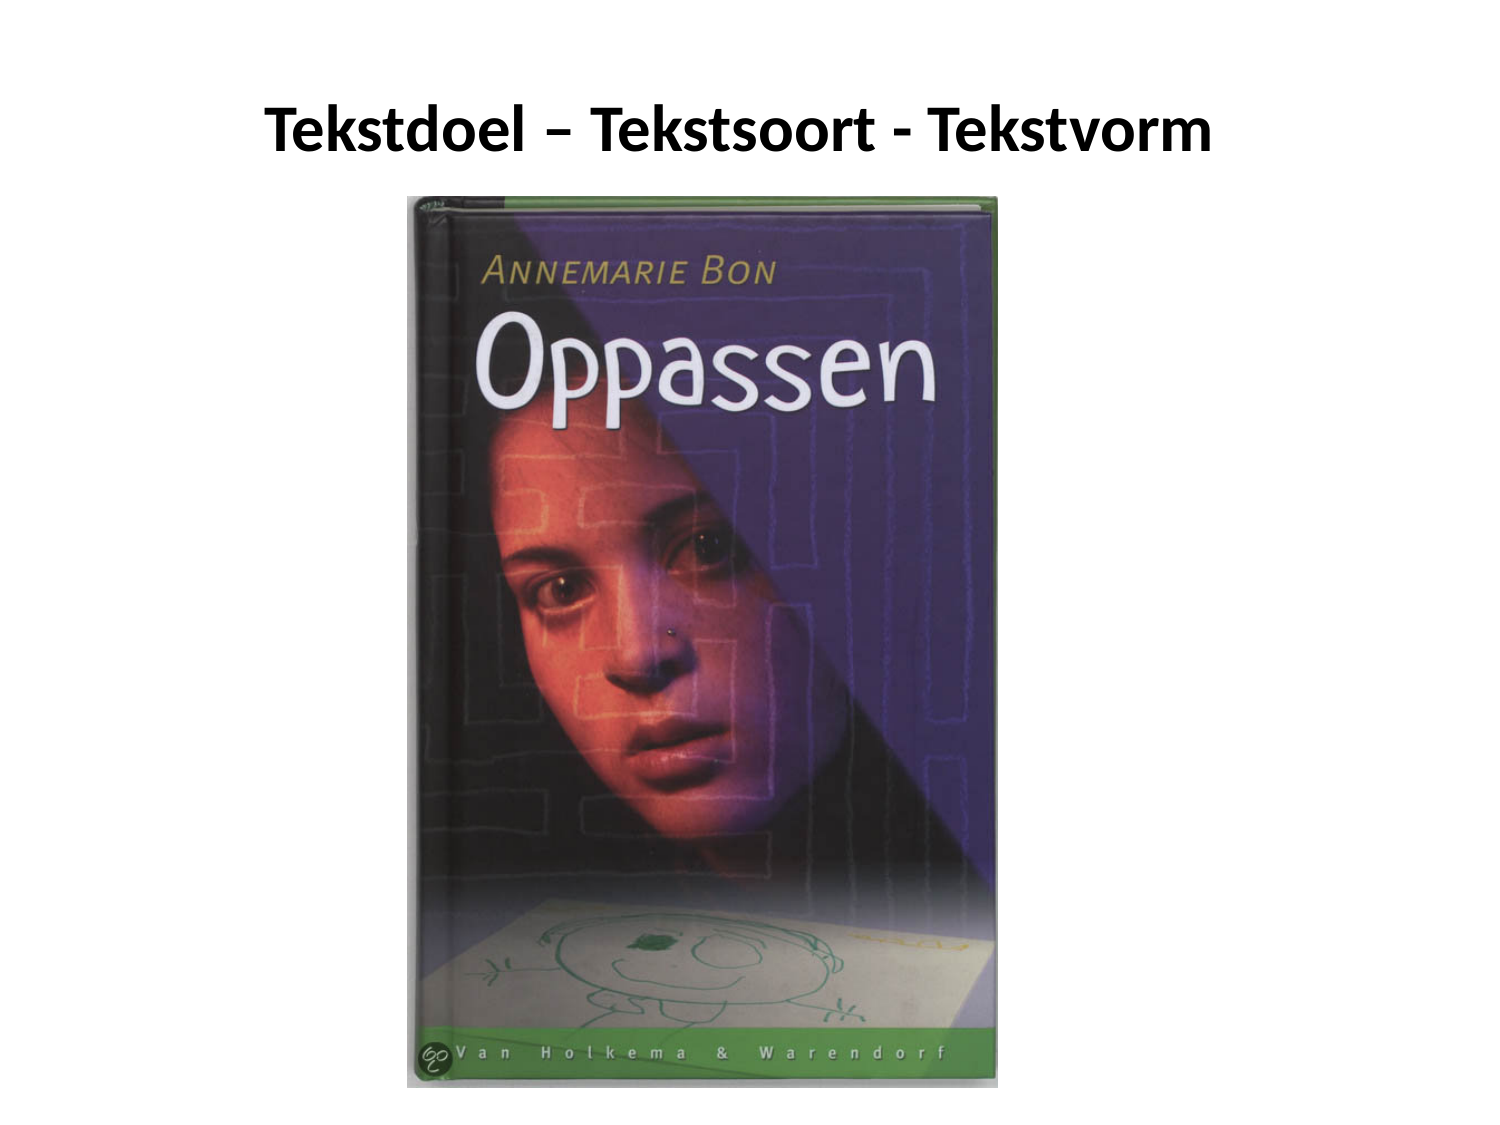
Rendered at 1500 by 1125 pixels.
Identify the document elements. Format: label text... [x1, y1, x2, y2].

text_box Tekstdoel – Tekstsoort - Tekstvorm [64, 30, 1415, 219]
picture [407, 195, 999, 1088]
